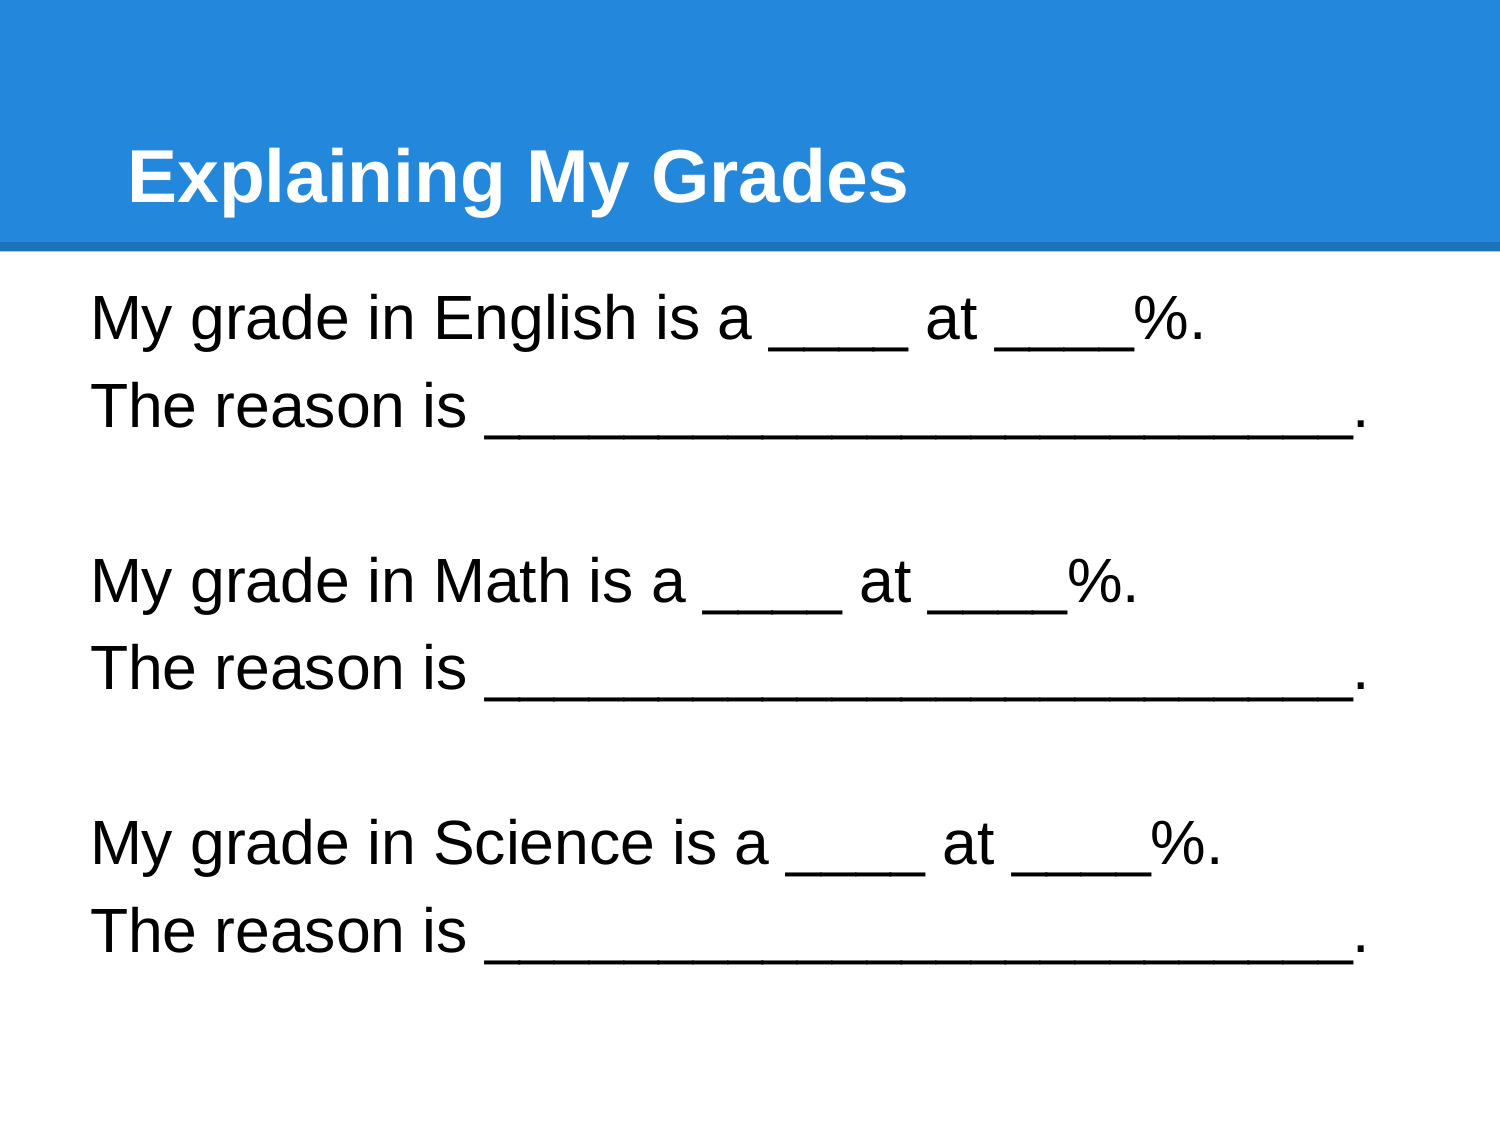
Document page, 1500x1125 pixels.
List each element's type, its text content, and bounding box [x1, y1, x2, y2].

list My grade in English is a ____ at ____%. The reason is _________________________. My grade in Math is a ____ at ____%. The reason is _________________________. My grade in Science is a ____ at ____%. The reason is _________________________. [75, 262, 1425, 1078]
title Explaining My Grades [75, 45, 1425, 233]
